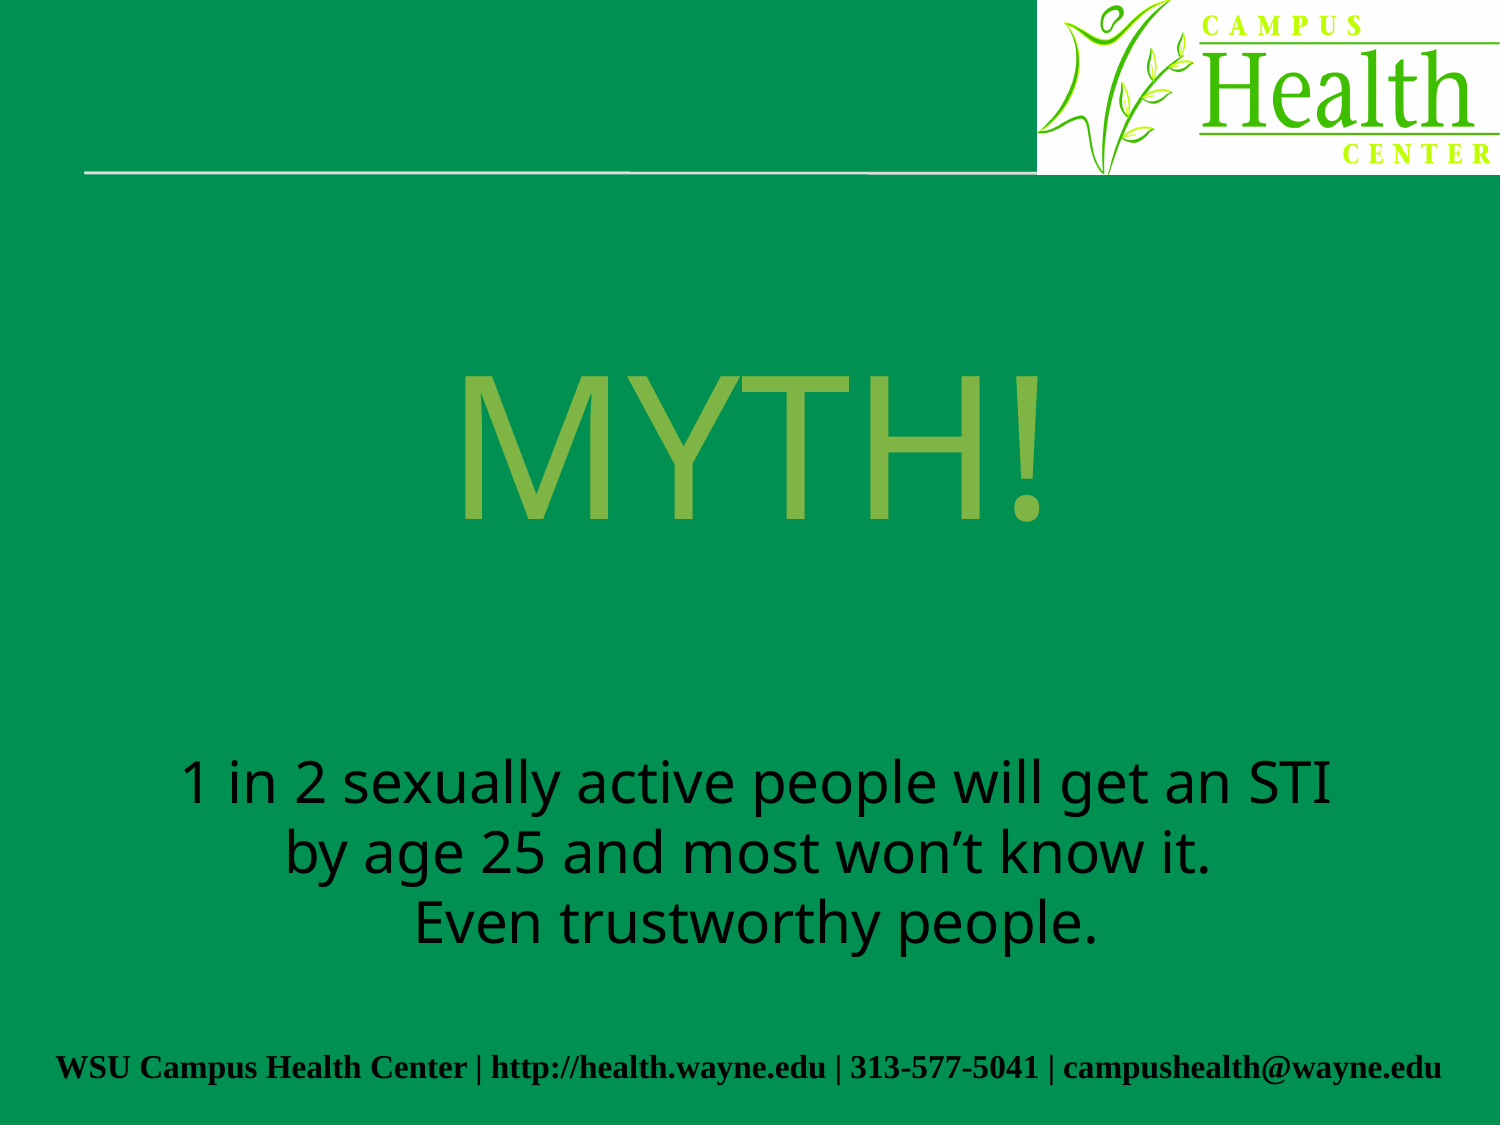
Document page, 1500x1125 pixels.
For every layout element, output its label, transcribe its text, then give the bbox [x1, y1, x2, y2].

picture [1037, 0, 1500, 176]
text_box 1 in 2 sexually active people will get an STI by age 25 and most won’t know it. Even trustworthy people. [137, 737, 1375, 963]
footer WSU Campus Health Center | http://health.wayne.edu | 313-577-5041 | campushealth@wayne.edu [0, 1037, 1500, 1125]
list MYTH! [37, 312, 1463, 596]
